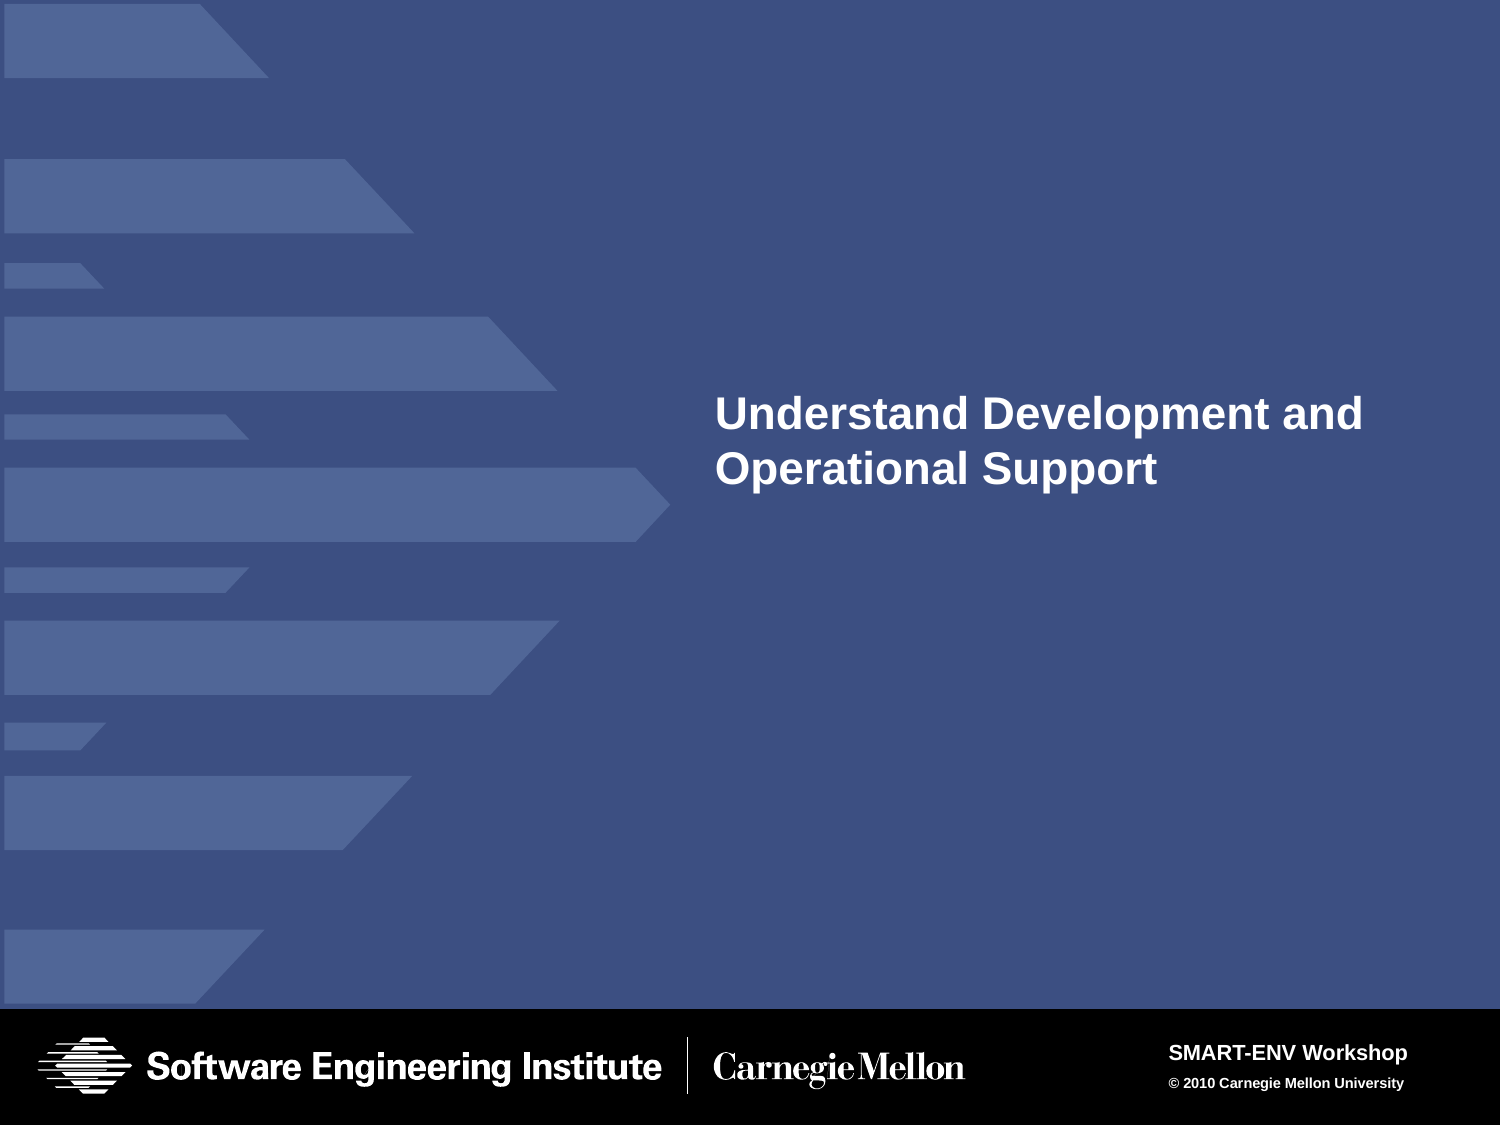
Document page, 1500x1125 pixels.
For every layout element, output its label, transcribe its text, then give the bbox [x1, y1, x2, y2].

title Understand Development and Operational Support [699, 376, 1401, 503]
